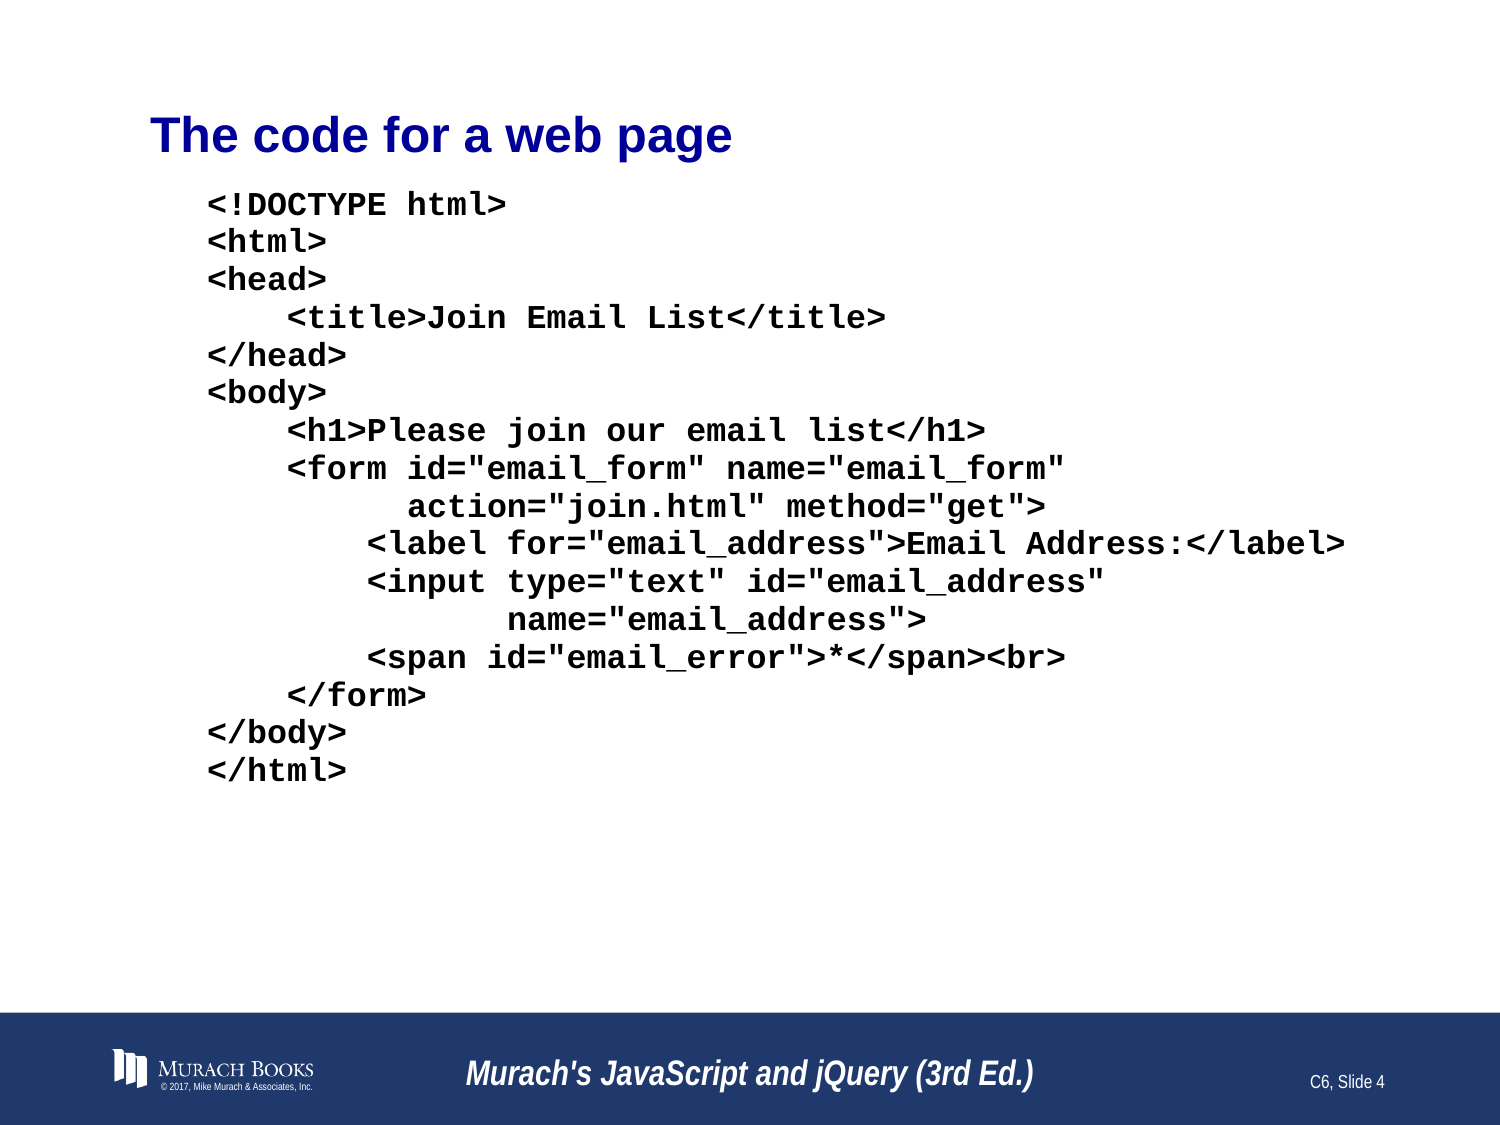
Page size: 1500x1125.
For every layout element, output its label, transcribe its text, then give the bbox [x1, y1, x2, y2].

slide_number C6, Slide 4 [1087, 1025, 1400, 1100]
title The code for a web page [150, 102, 1350, 164]
footer © 2017, Mike Murach & Associates, Inc. [12, 1025, 463, 1100]
slide_number Murach's JavaScript and jQuery (3rd Ed.) [463, 1025, 1050, 1100]
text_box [149, 187, 1350, 831]
